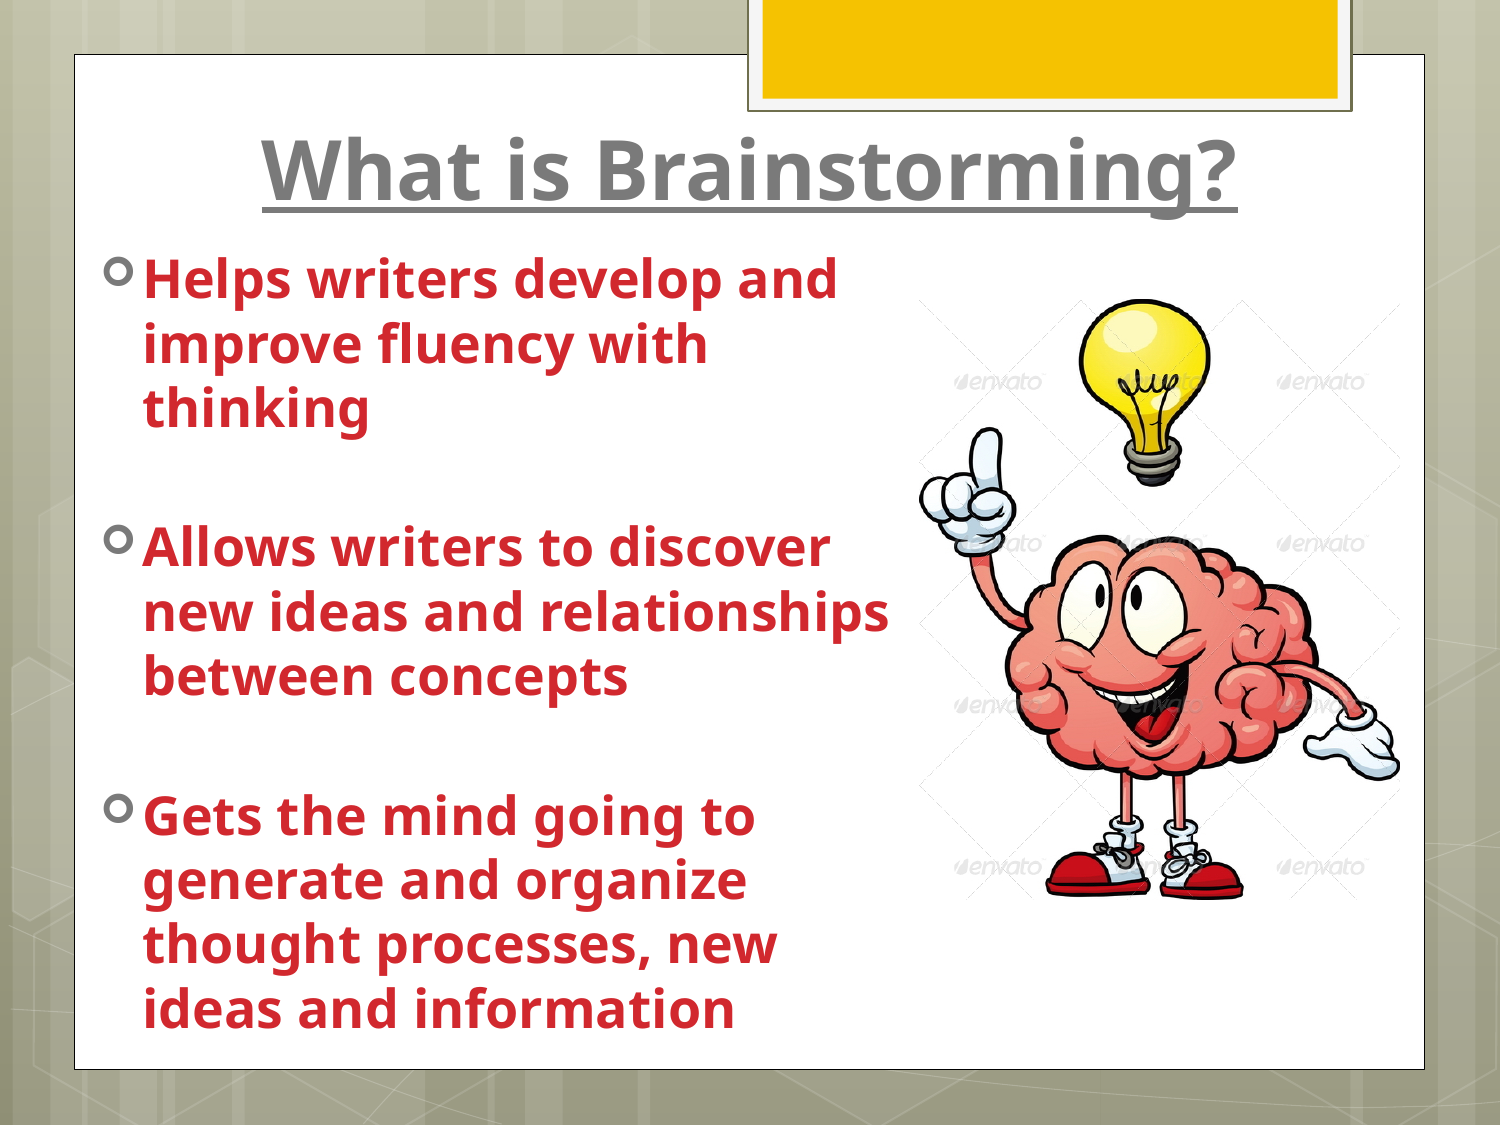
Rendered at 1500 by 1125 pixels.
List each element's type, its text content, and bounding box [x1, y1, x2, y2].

list Helps writers develop and improve fluency with thinking Allows writers to discover new ideas and relationships between concepts Gets the mind going to generate and organize thought processes, new ideas and information [75, 237, 913, 1063]
picture [918, 299, 1401, 901]
title What is Brainstorming? [75, 37, 1425, 225]
